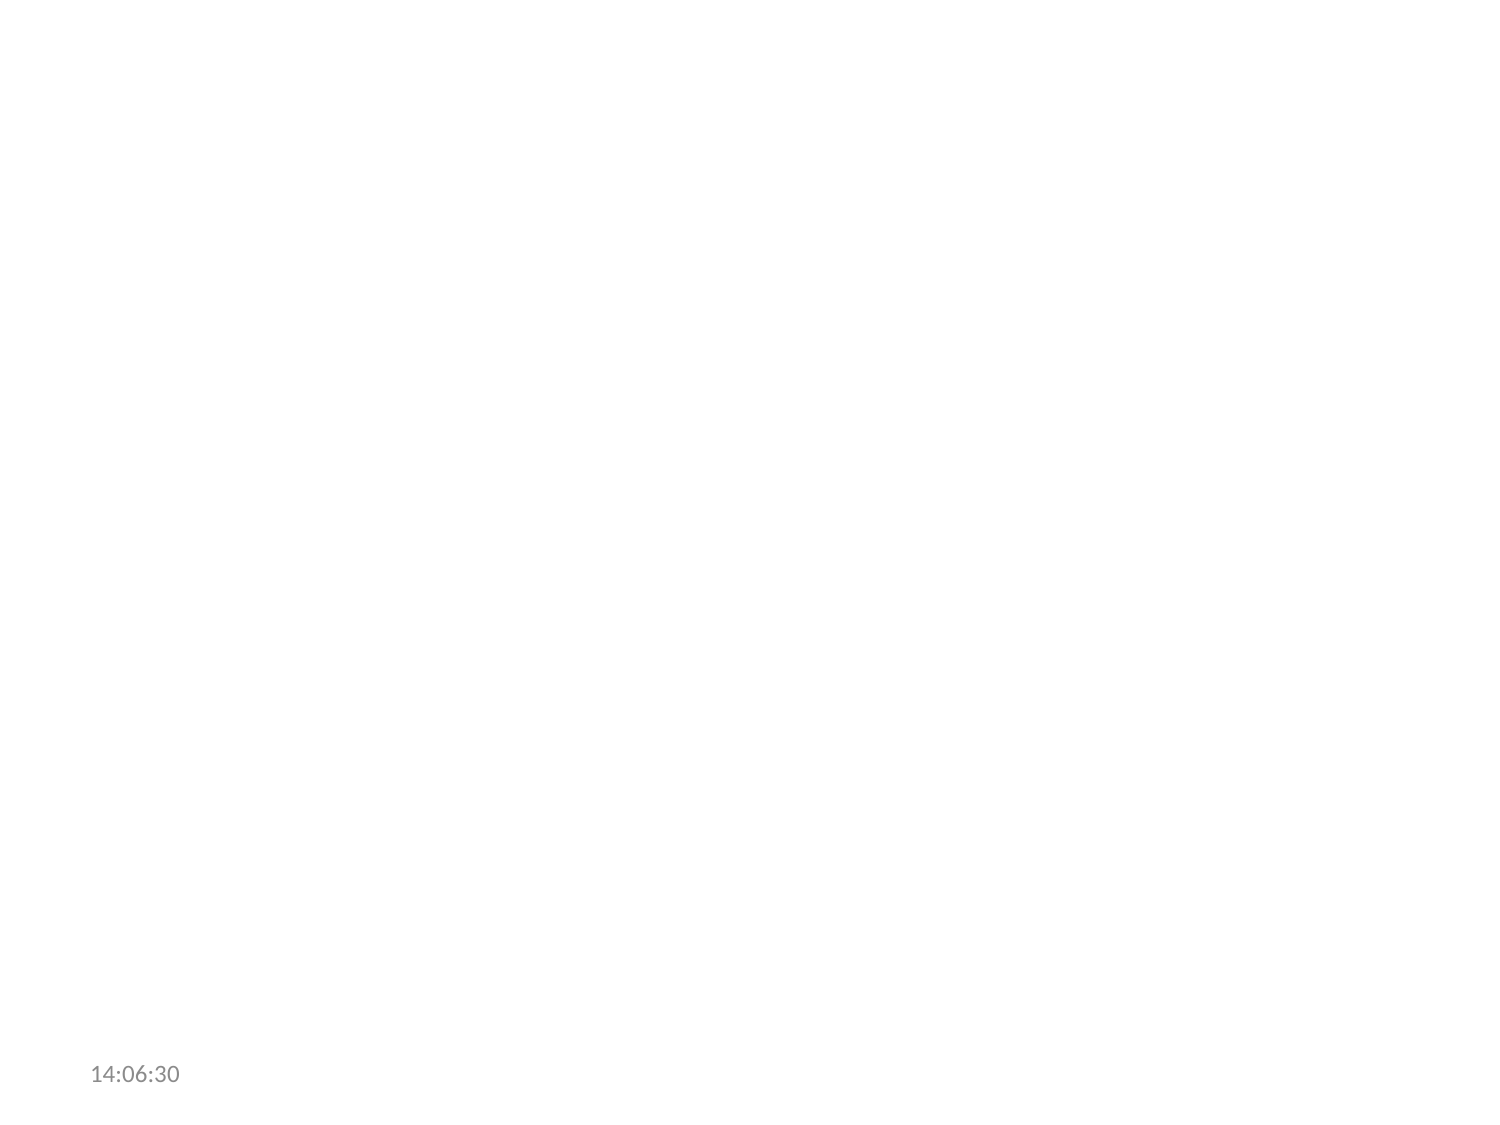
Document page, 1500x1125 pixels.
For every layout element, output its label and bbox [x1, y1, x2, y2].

slide_number [75, 1042, 425, 1103]
